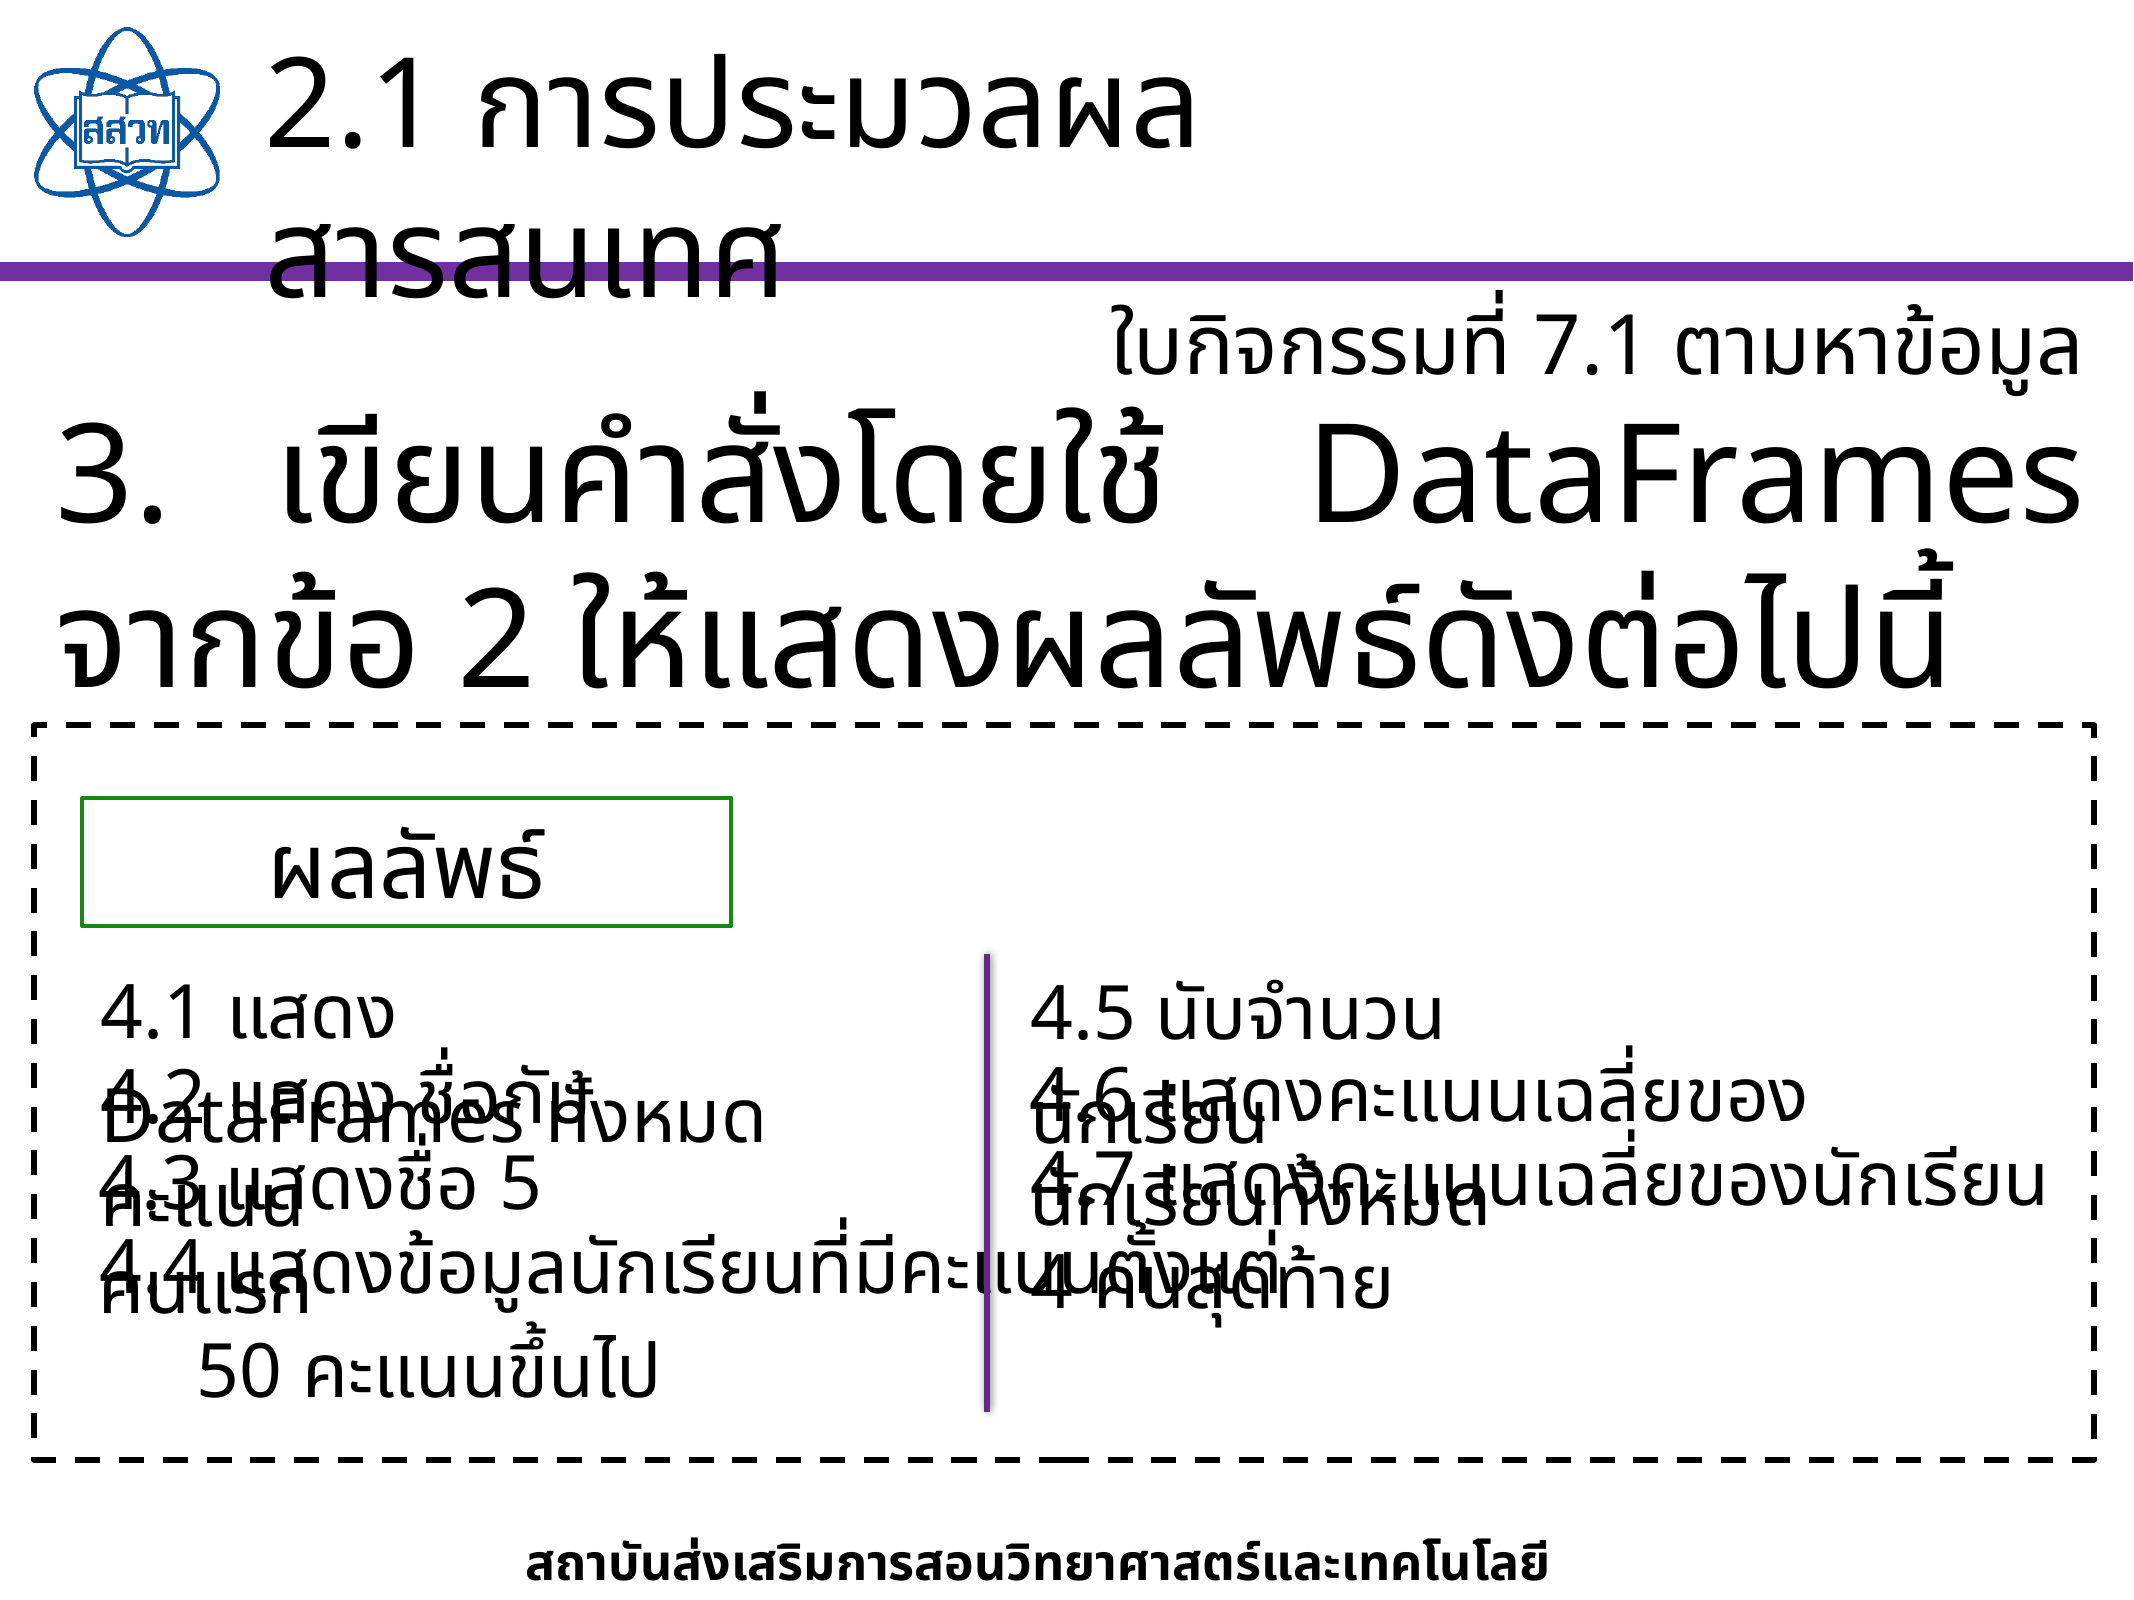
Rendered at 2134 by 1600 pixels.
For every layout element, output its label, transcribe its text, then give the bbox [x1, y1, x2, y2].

text_box ใบกิจกรรมที่ 7.1 ตามหาข้อมูล [986, 283, 2093, 400]
text_box สถาบันส่งเสริมการสอนวิทยาศาสตร์และเทคโนโลยี [74, 1522, 2002, 1589]
text_box 2.1 การประมวลผลสารสนเทศ [256, 88, 1347, 257]
picture [33, 27, 220, 237]
text_box [34, 725, 2095, 1460]
text_box 3. เขียนคำสั่งโดยใช้ DataFrames จากข้อ 2 ให้แสดงผลลัพธ์ดังต่อไปนี้ [47, 375, 2095, 725]
